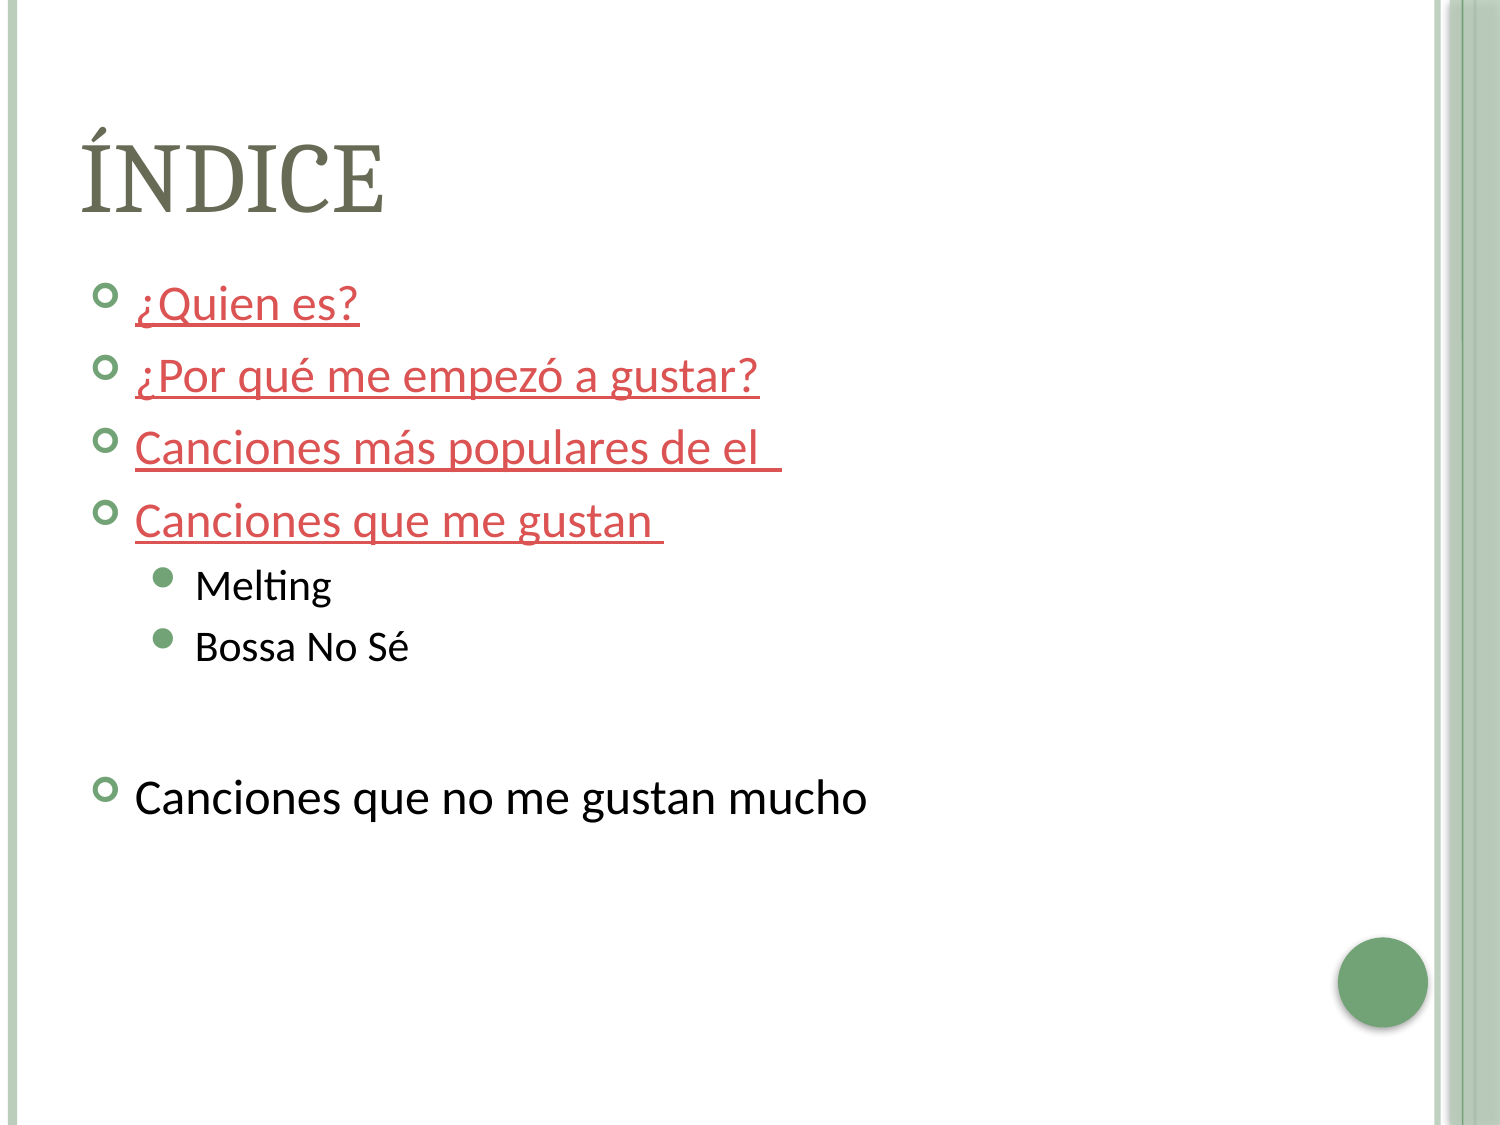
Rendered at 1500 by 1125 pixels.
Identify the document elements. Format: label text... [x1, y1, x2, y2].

list ¿Quien es? ¿Por qué me empezó a gustar? Canciones más populares de el Canciones que me gustan Melting Bossa No Sé Canciones que no me gustan mucho [75, 262, 1300, 1062]
title Índice [64, 54, 1290, 243]
